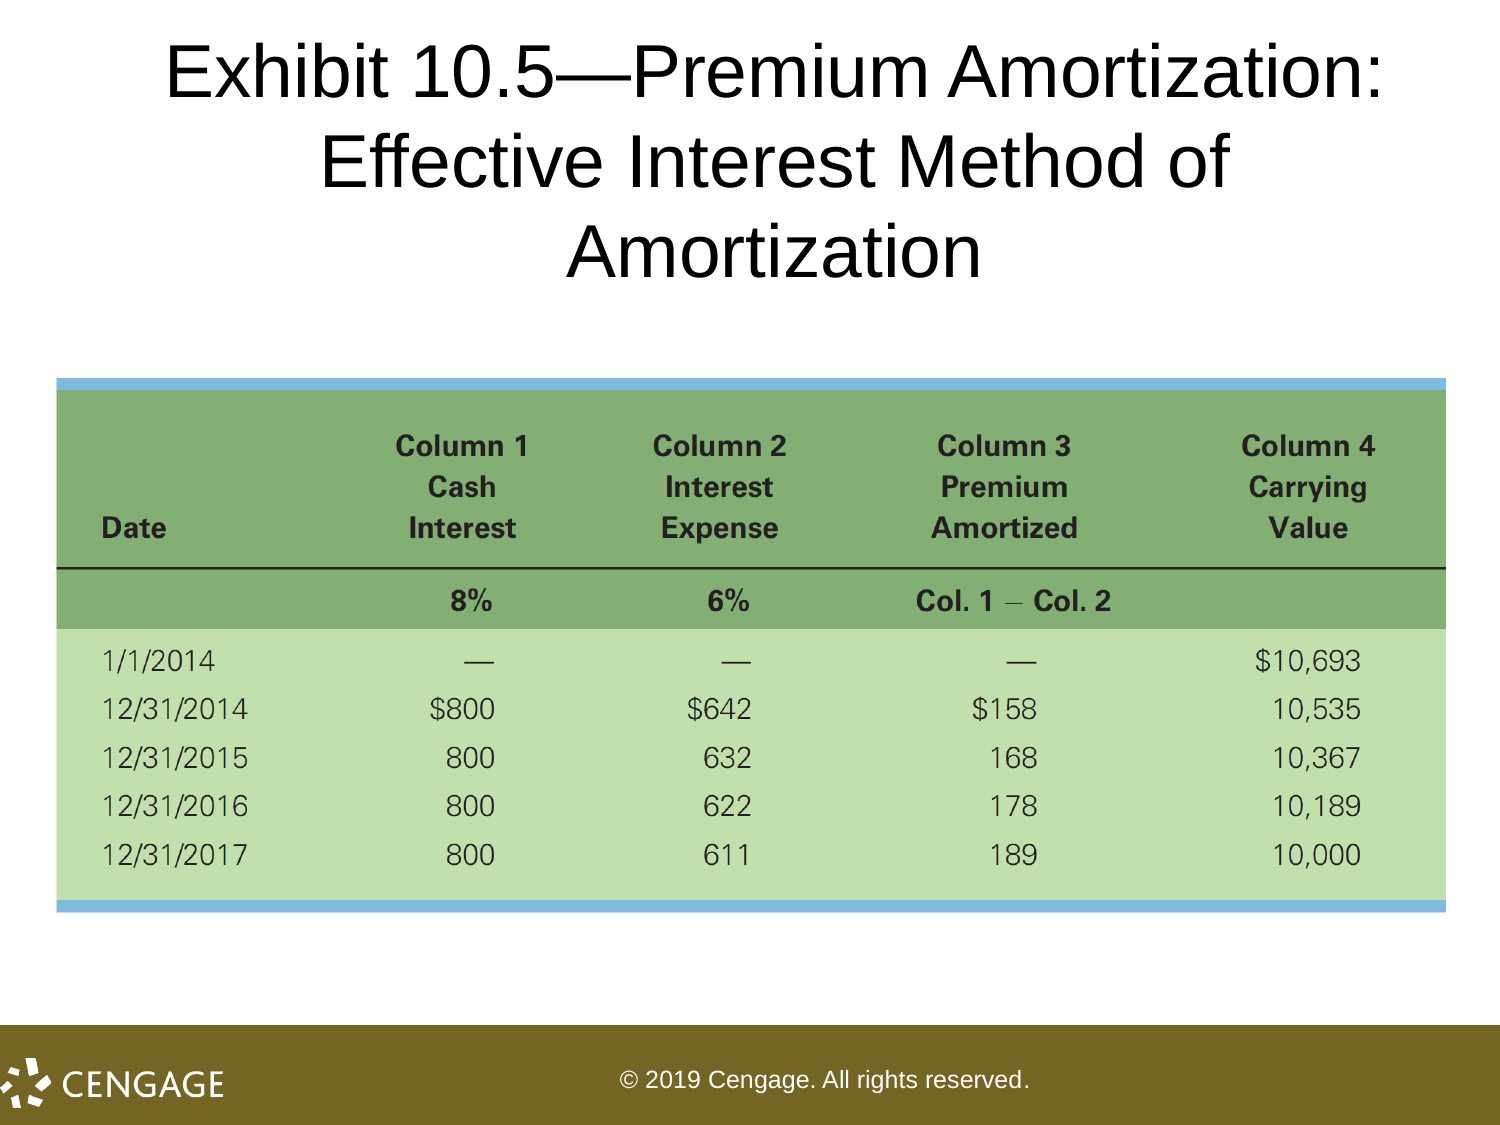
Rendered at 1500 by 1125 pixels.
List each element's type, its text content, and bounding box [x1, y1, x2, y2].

picture [49, 371, 1451, 917]
picture [0, 1058, 223, 1108]
title Exhibit 10.5—Premium Amortization: Effective Interest Method of Amortization [100, 15, 1450, 300]
